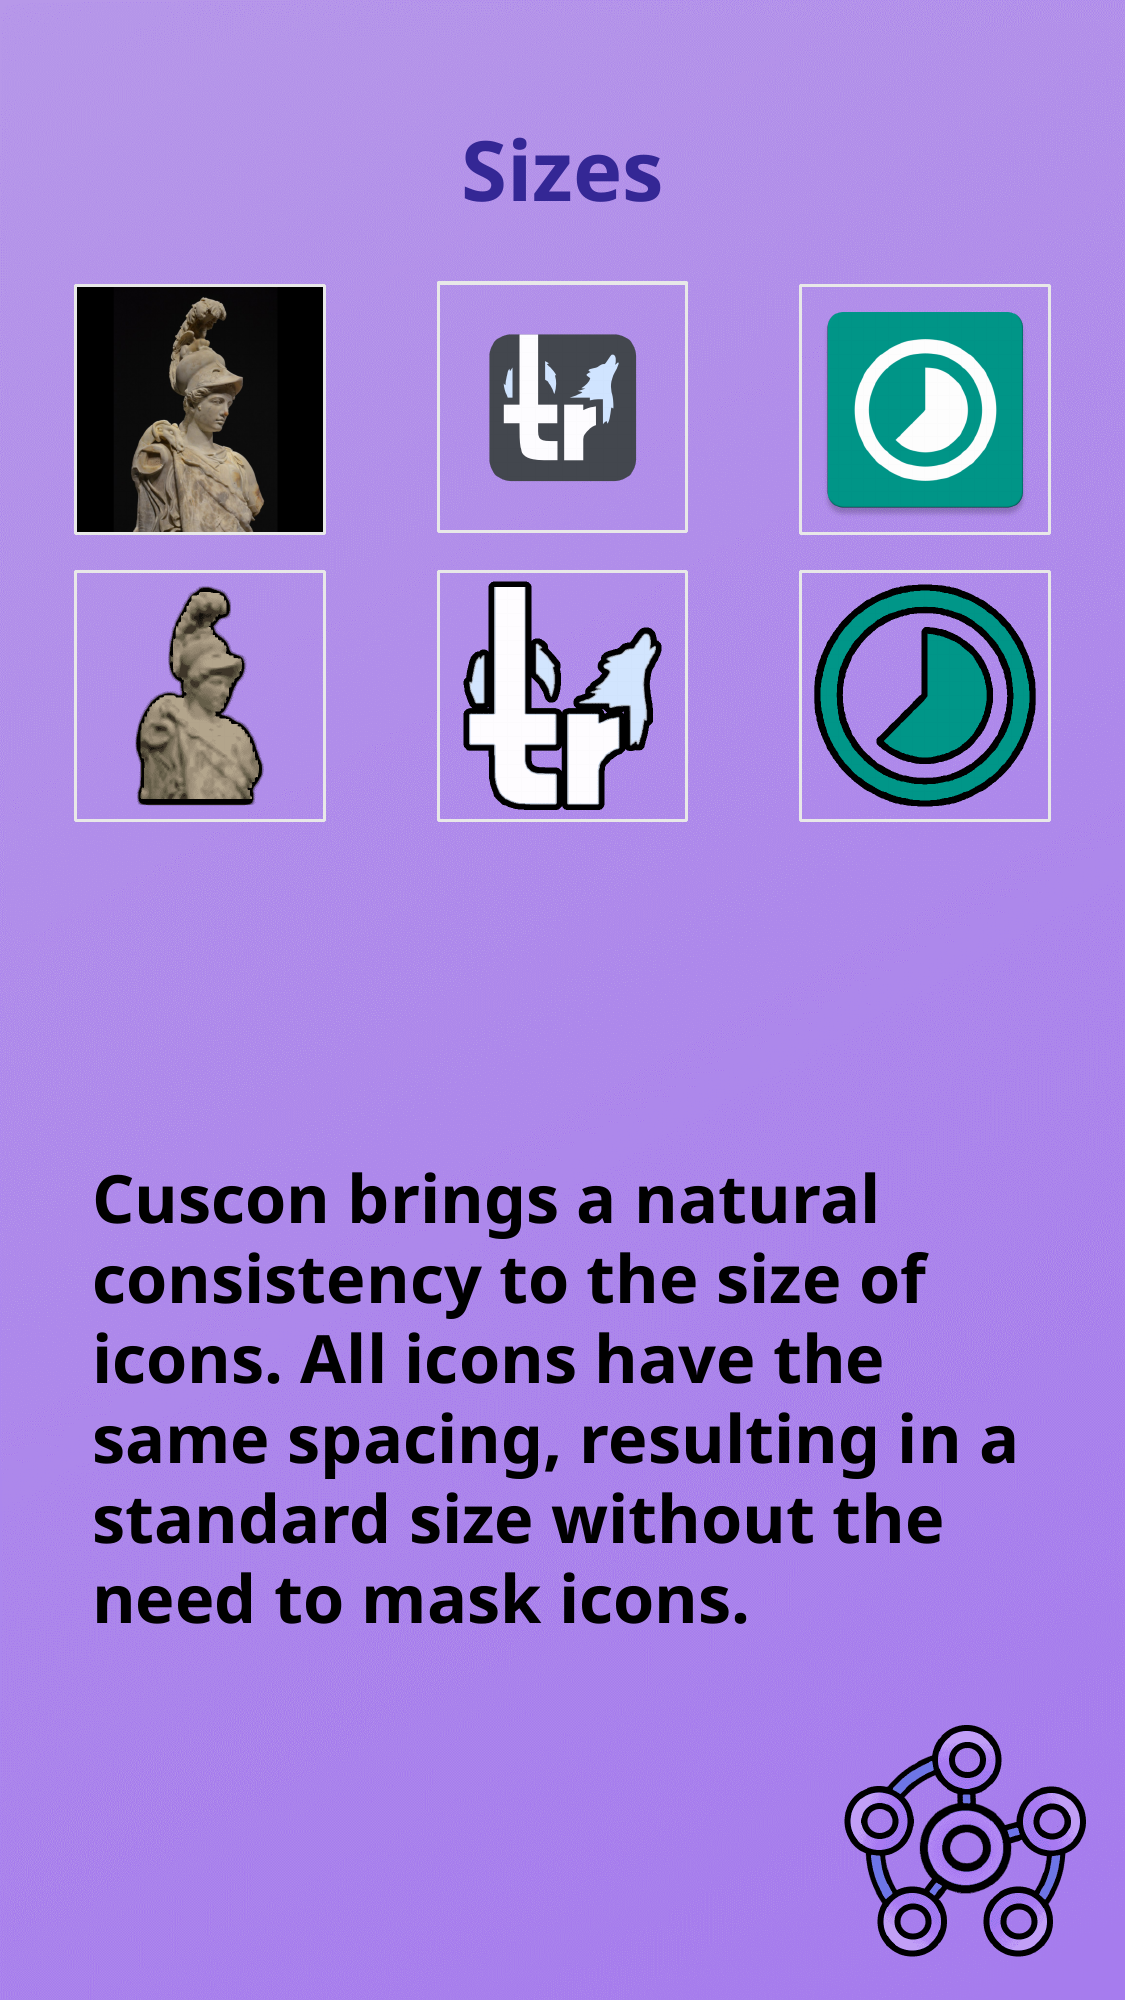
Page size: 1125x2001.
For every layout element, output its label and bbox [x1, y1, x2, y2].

list [439, 572, 686, 819]
picture [0, 0, 1125, 2000]
